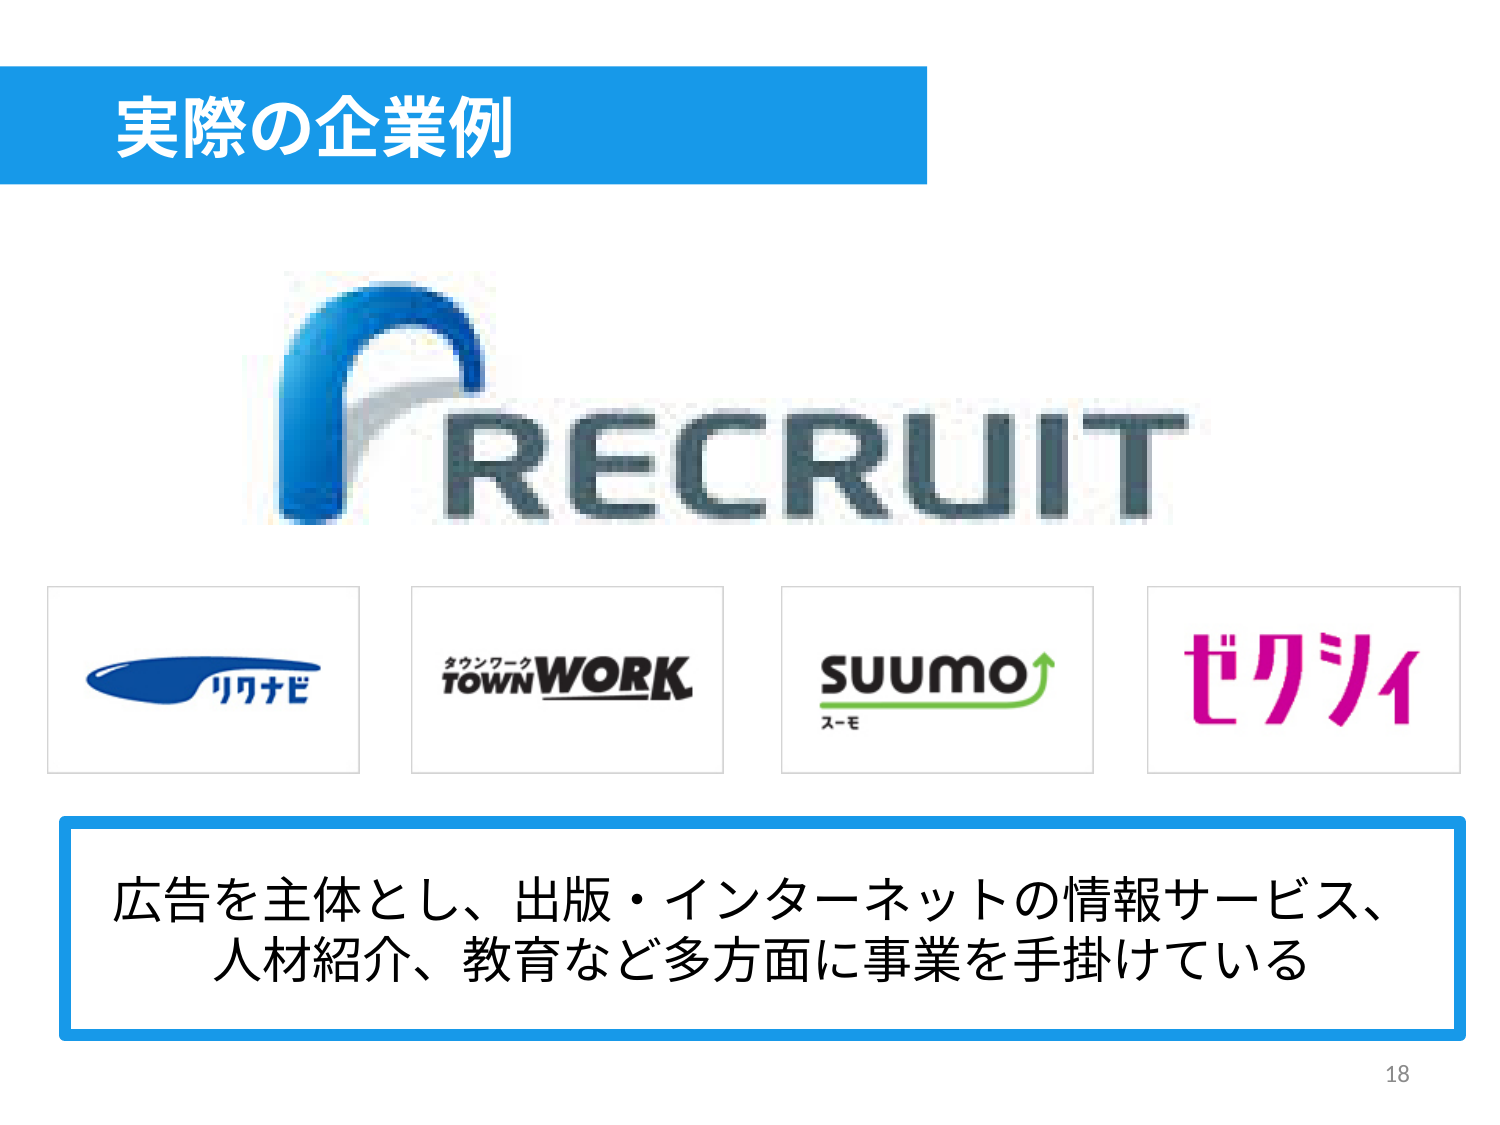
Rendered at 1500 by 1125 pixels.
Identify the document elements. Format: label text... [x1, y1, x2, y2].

picture [1147, 585, 1461, 774]
text_box 広告を主体とし、出版・インターネットの情報サービス、 人材紹介、教育など多方面に事業を手掛けている [63, 820, 1462, 1037]
text_box [8, 0, 367, 187]
text_box 実際の企業例 [0, 64, 8, 186]
picture [241, 261, 1214, 546]
slide_number 18 [1074, 1042, 1425, 1103]
text_box 実際の企業例 [367, 64, 929, 186]
picture [410, 585, 724, 774]
picture [47, 585, 361, 774]
picture [781, 585, 1095, 774]
